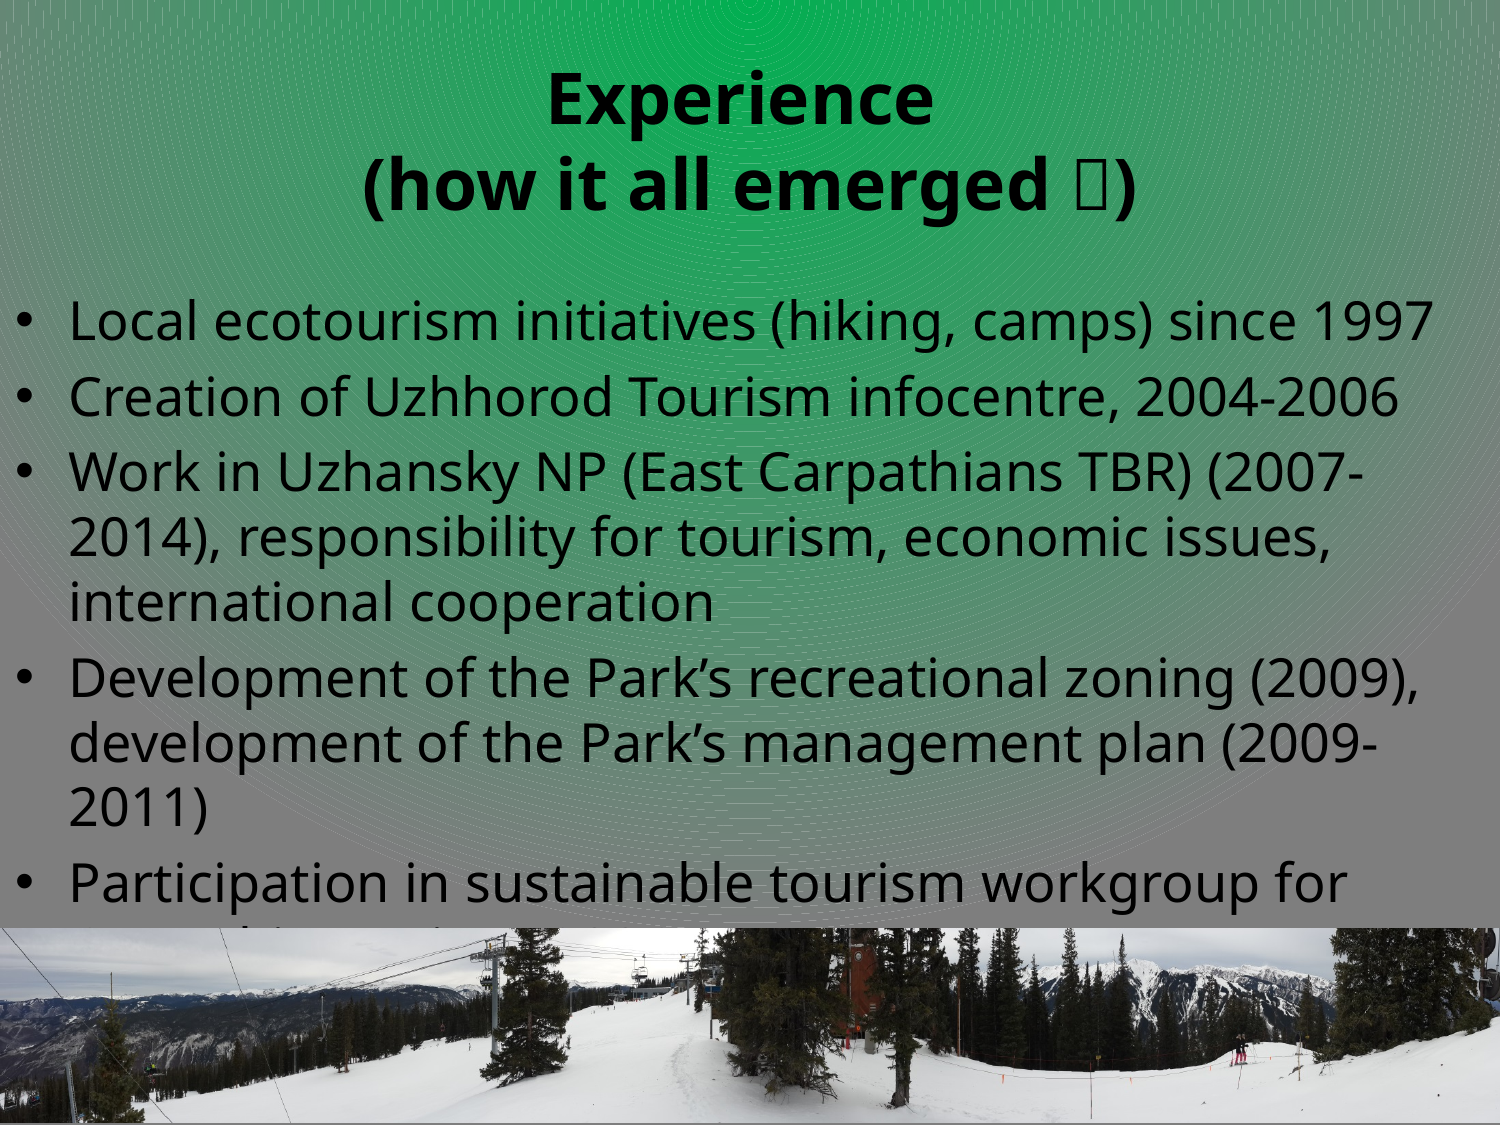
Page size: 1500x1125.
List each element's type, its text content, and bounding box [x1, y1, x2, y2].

title Experience (how it all emerged ) [75, 45, 1425, 233]
list Local ecotourism initiatives (hiking, camps) since 1997 Creation of Uzhhorod Tourism infocentre, 2004-2006 Work in Uzhansky NP (East Carpathians TBR) (2007-2014), responsibility for tourism, economic issues, international cooperation Development of the Park’s recreational zoning (2009), development of the Park’s management plan (2009-2011) Participation in sustainable tourism workgroup for Carpathians (since 2006) [0, 278, 1500, 928]
picture [0, 928, 1500, 1124]
